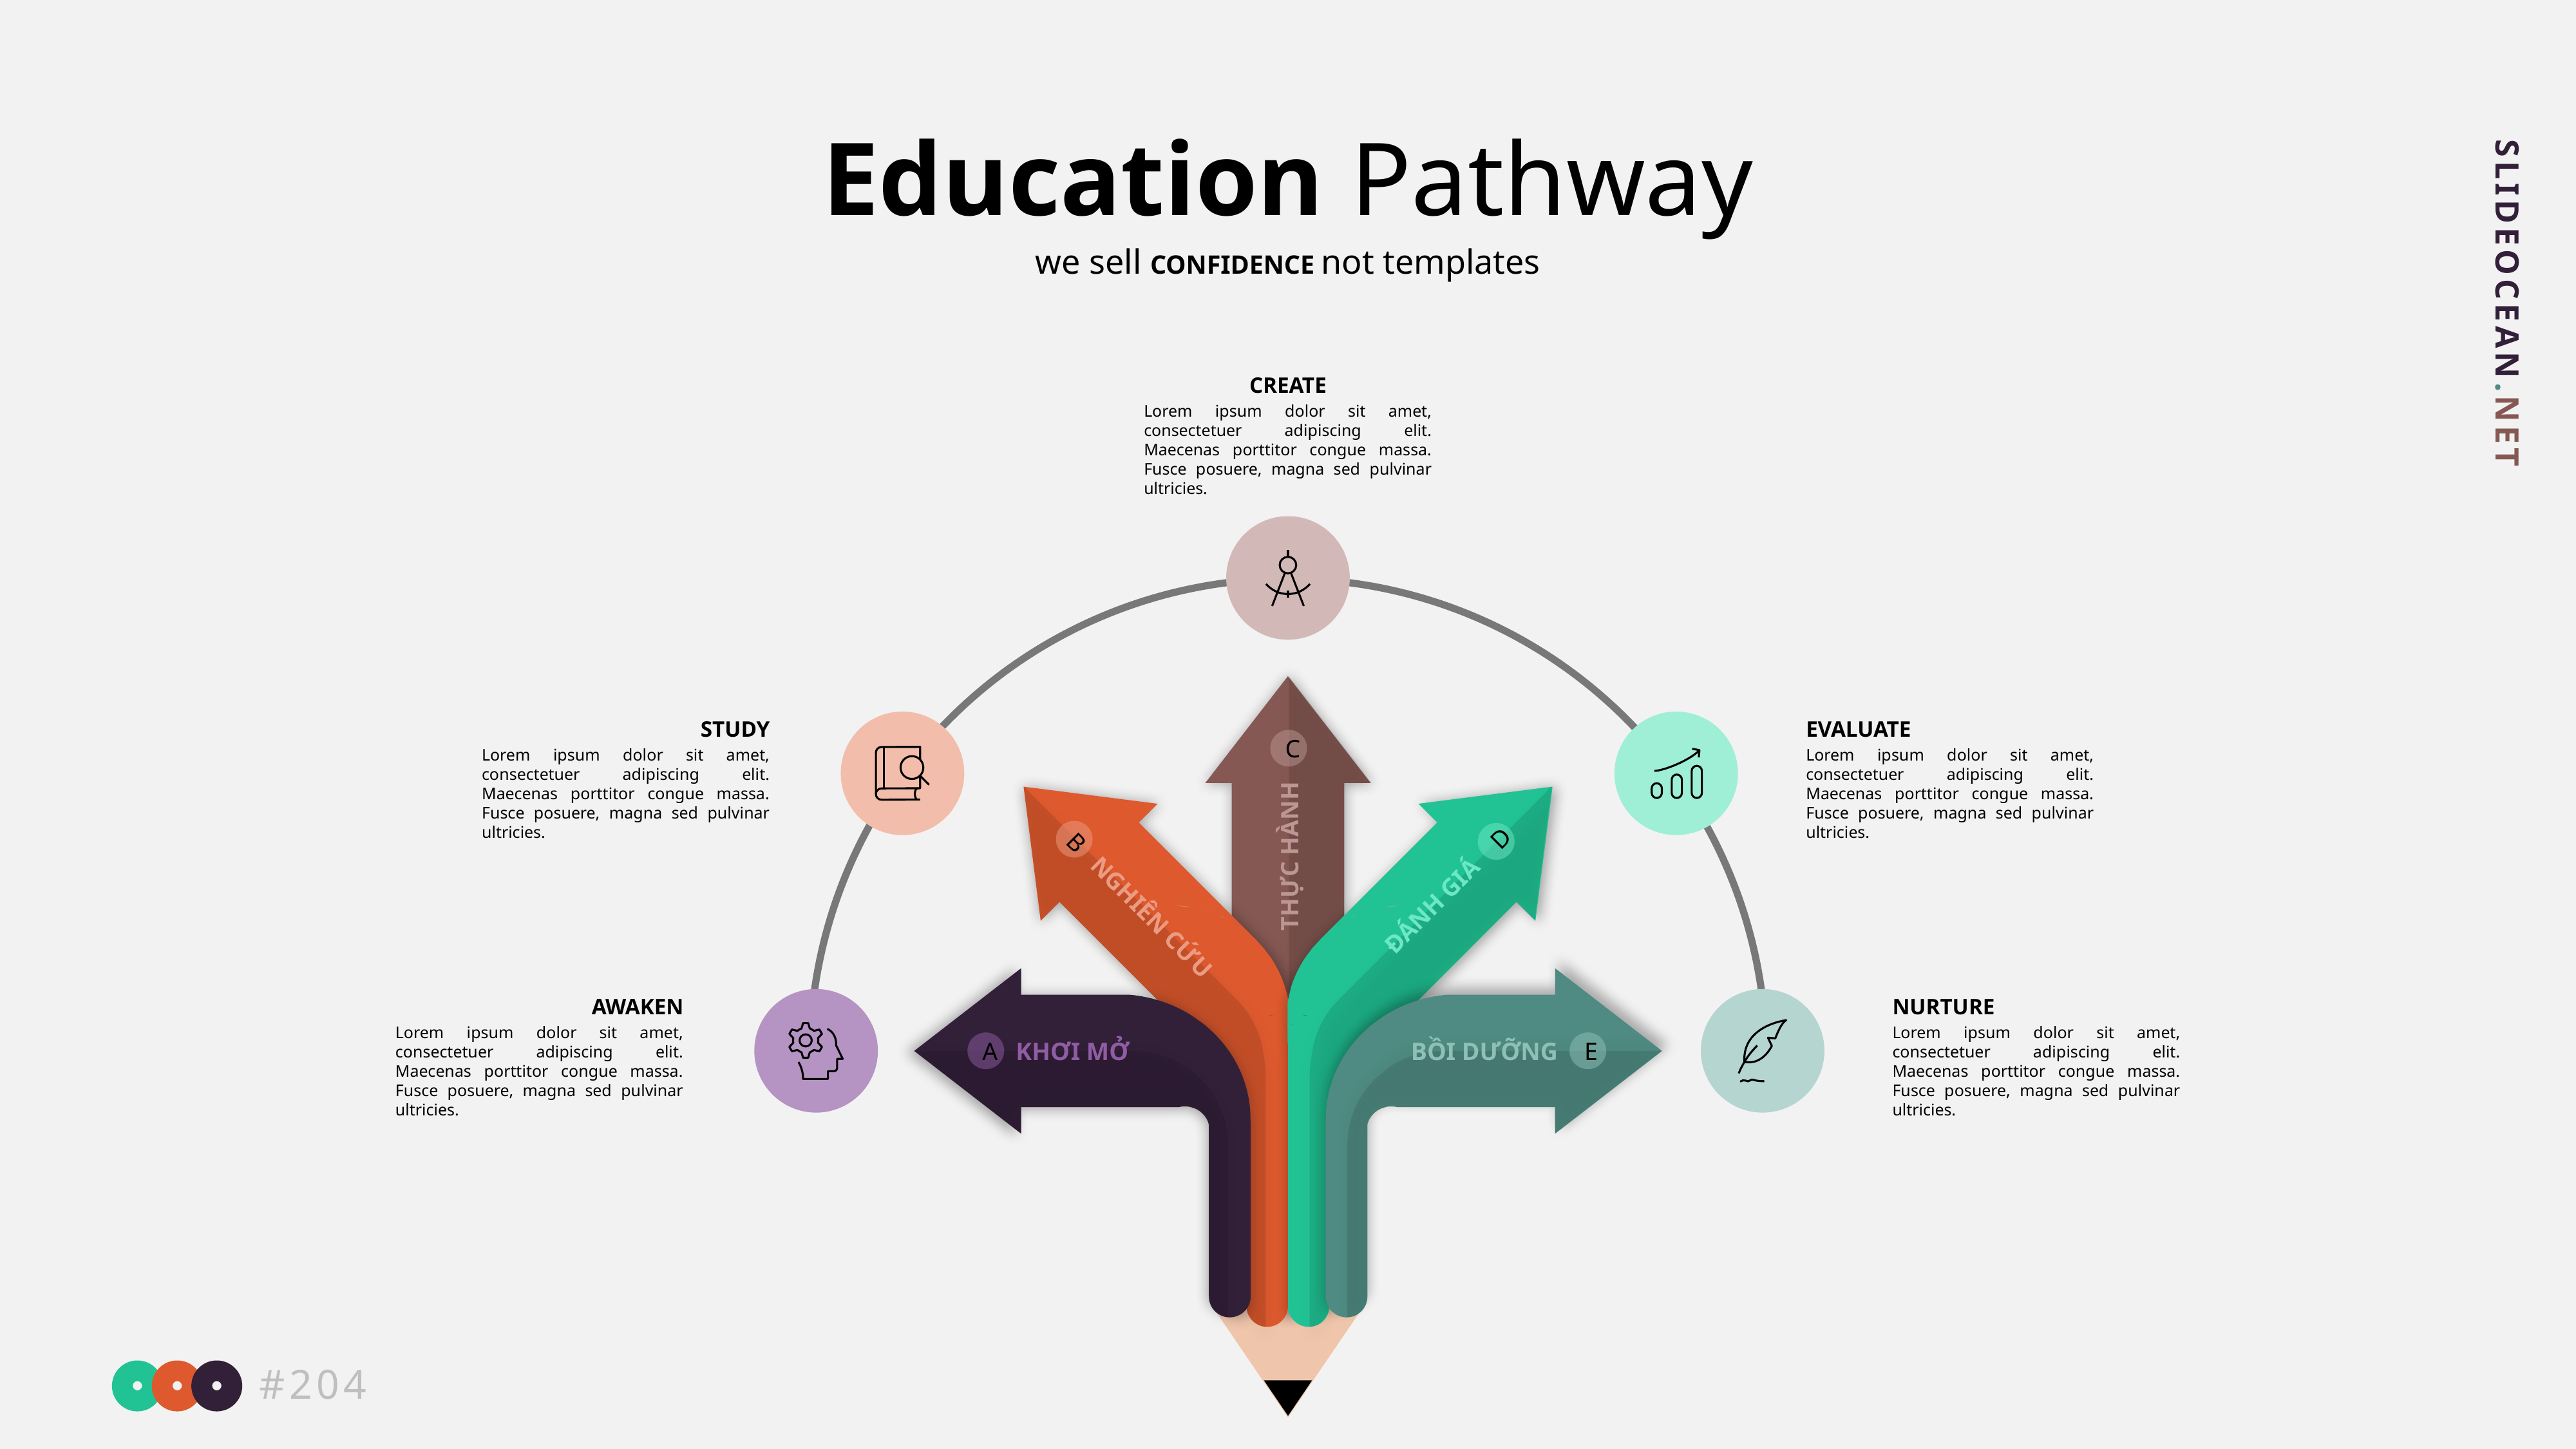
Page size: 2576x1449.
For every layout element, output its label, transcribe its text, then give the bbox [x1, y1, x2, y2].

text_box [1325, 967, 1663, 1318]
text_box [1691, 766, 1702, 799]
text_box [753, 988, 879, 1114]
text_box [1309, 897, 1546, 938]
text_box [876, 746, 929, 800]
text_box [1703, 826, 1766, 988]
text_box [1350, 578, 1637, 730]
text_box we sell CONFIDENCE not templates [1026, 241, 1550, 285]
text_box [1225, 515, 1351, 641]
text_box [1796, 710, 2105, 829]
text_box [789, 1023, 843, 1079]
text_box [913, 967, 1251, 1318]
text_box #204 [259, 1359, 402, 1408]
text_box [1024, 895, 1269, 935]
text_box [1023, 786, 1287, 1327]
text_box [1269, 729, 1309, 987]
text_box [1740, 1079, 1765, 1082]
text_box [471, 710, 780, 829]
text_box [1353, 1030, 1607, 1070]
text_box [385, 988, 694, 1106]
text_box [1654, 748, 1700, 771]
text_box [1700, 988, 1826, 1114]
text_box [839, 710, 965, 837]
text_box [1882, 988, 2191, 1106]
text_box [810, 824, 873, 988]
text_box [967, 1030, 1220, 1070]
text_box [1211, 1327, 1365, 1418]
text_box [1671, 774, 1682, 799]
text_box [1205, 676, 1372, 786]
text_box [1651, 783, 1662, 799]
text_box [1287, 786, 1553, 1327]
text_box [1133, 366, 1442, 484]
text_box [940, 578, 1226, 728]
text_box [1265, 549, 1311, 606]
text_box [1739, 1020, 1786, 1074]
text_box [1613, 710, 1739, 837]
text_box Education Pathway [813, 110, 1763, 241]
